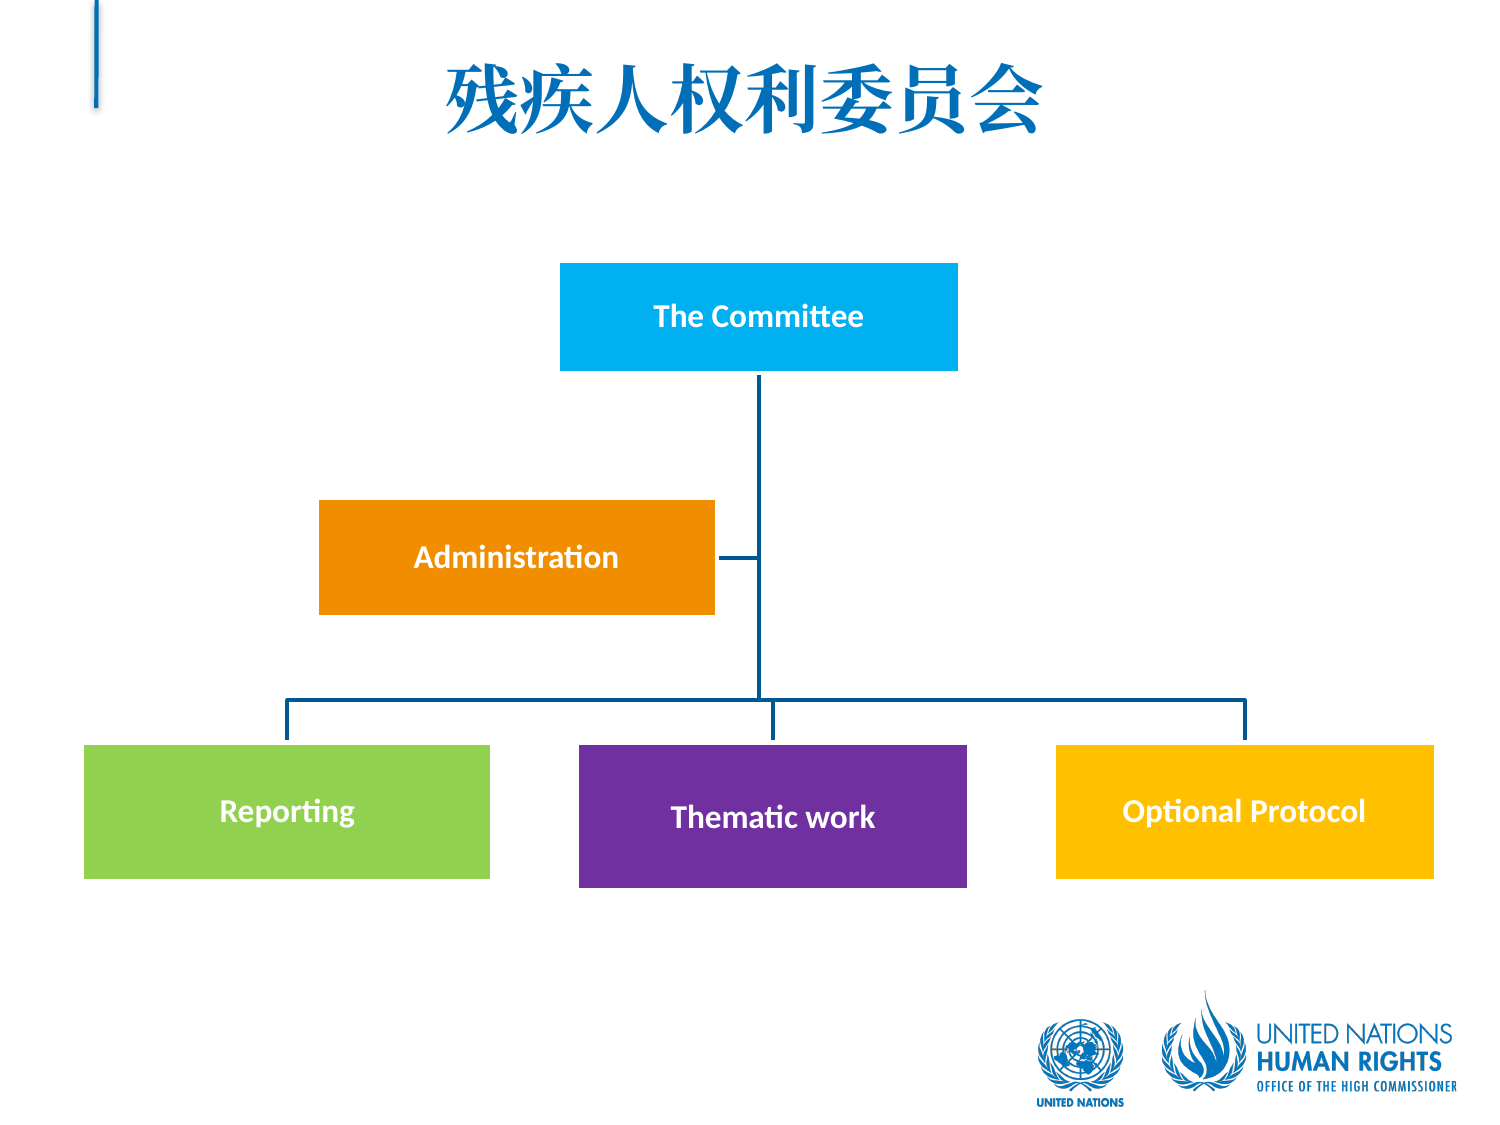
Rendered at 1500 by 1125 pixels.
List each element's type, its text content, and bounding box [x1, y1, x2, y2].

title 残疾人权利委员会 [52, 45, 1437, 224]
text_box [81, 159, 1437, 992]
picture [1037, 990, 1457, 1107]
